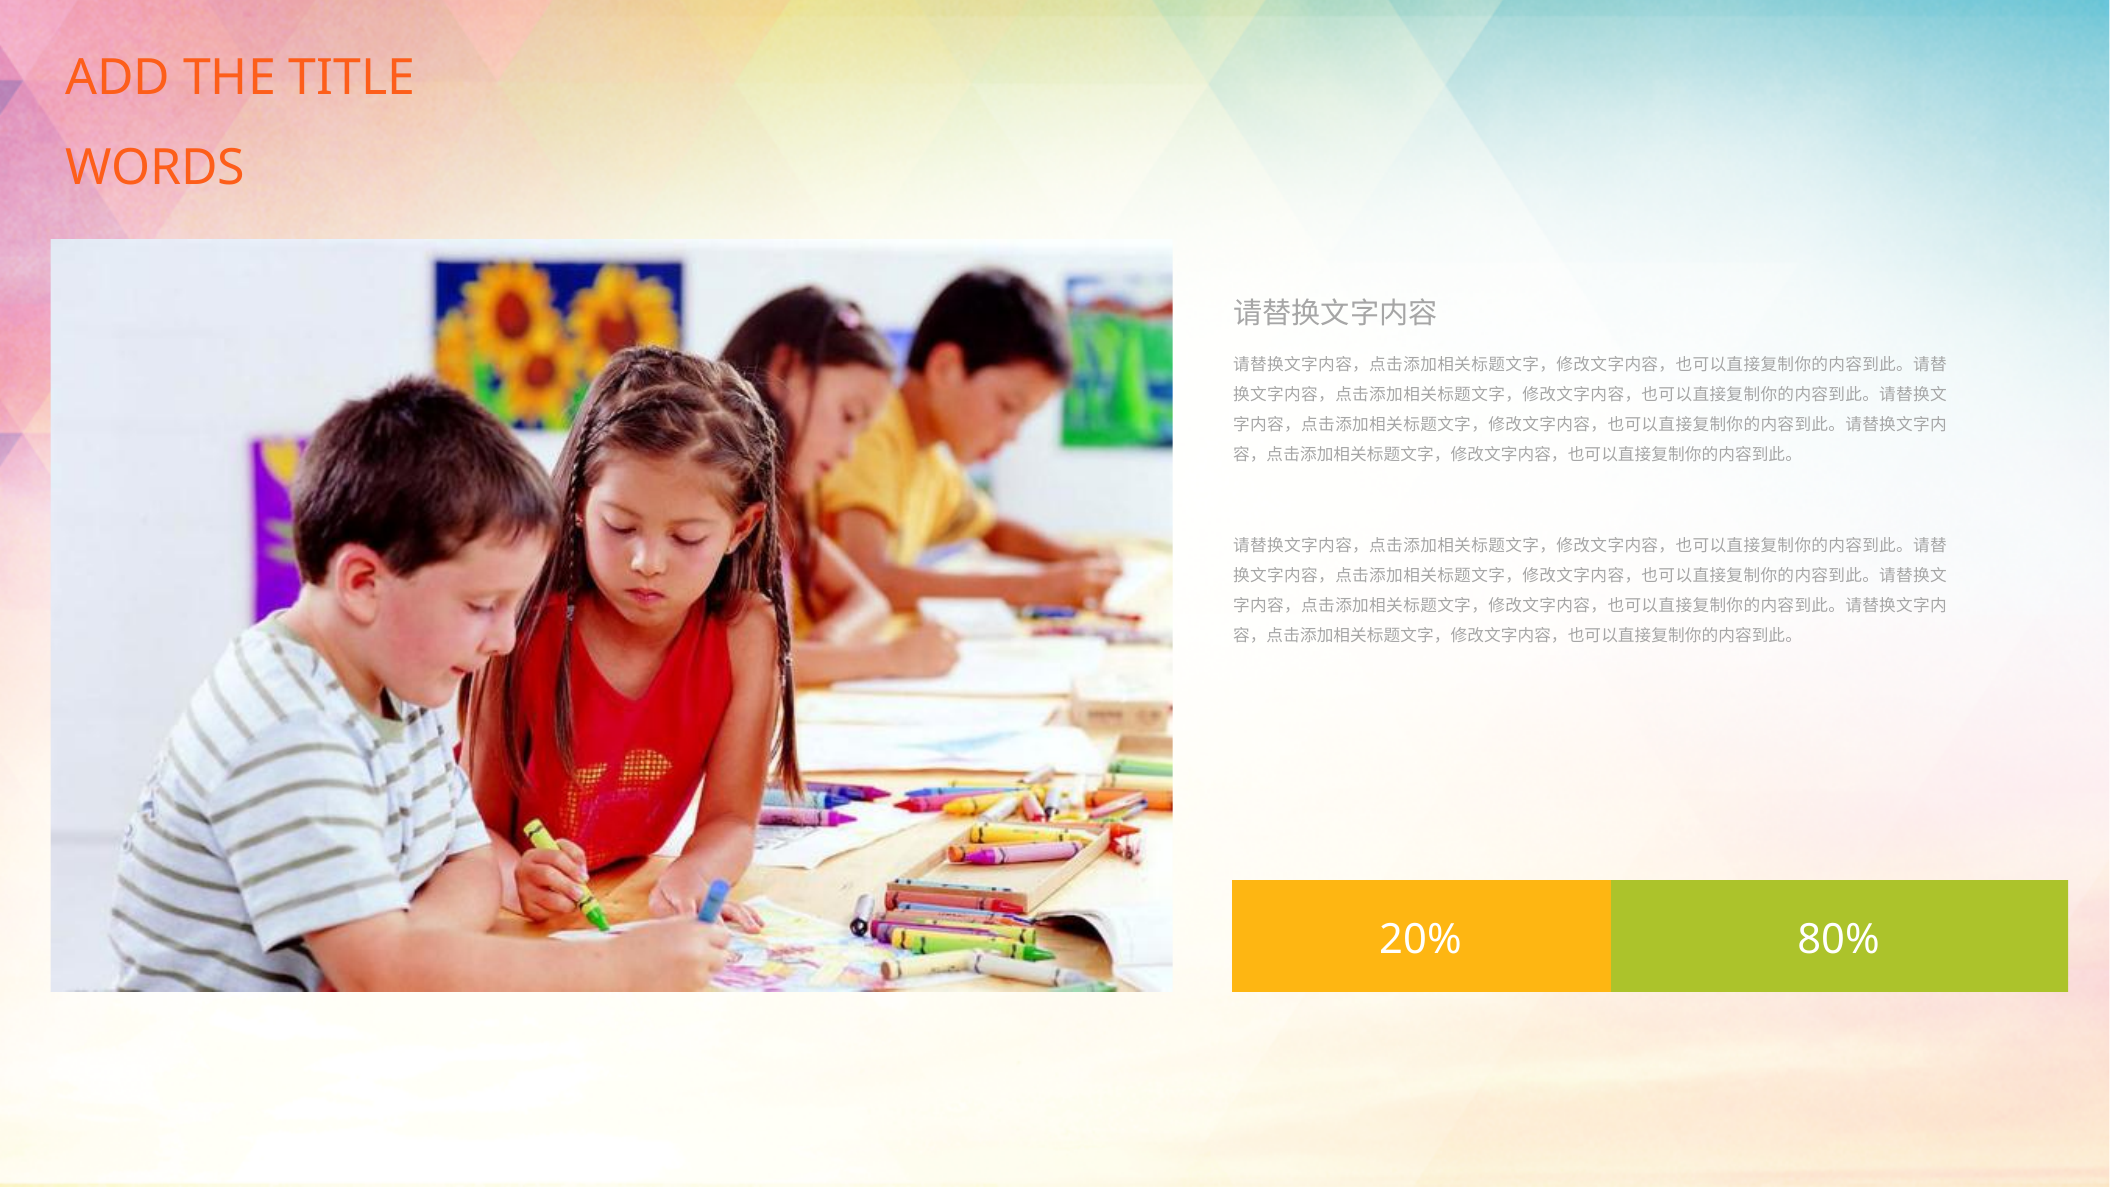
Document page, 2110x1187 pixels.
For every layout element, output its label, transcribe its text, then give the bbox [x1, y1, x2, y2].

text_box ADD THE TITLE WORDS [50, 7, 583, 202]
text_box 20% [1364, 904, 1519, 969]
text_box 80% [1782, 904, 1937, 969]
text_box [50, 238, 1174, 993]
text_box [1231, 879, 1610, 993]
picture [0, 0, 2110, 1187]
text_box 请替换文字内容，点击添加相关标题文字，修改文字内容，也可以直接复制你的内容到此。请替换文字内容，点击添加相关标题文字，修改文字内容，也可以直接复制你的内容到此。请替换文字内容，点击添加相关标题文字，修改文字内容，也可以直接复制你的内容到此。请替换文字内容，点击添加相关标题文字，修改文字内容，也可以直接复制你的内容到此。 [1217, 336, 1964, 461]
text_box 请替换文字内容 [1217, 286, 1519, 336]
text_box 请替换文字内容，点击添加相关标题文字，修改文字内容，也可以直接复制你的内容到此。请替换文字内容，点击添加相关标题文字，修改文字内容，也可以直接复制你的内容到此。请替换文字内容，点击添加相关标题文字，修改文字内容，也可以直接复制你的内容到此。请替换文字内容，点击添加相关标题文字，修改文字内容，也可以直接复制你的内容到此。 [1217, 517, 1964, 642]
text_box [1610, 879, 2069, 993]
